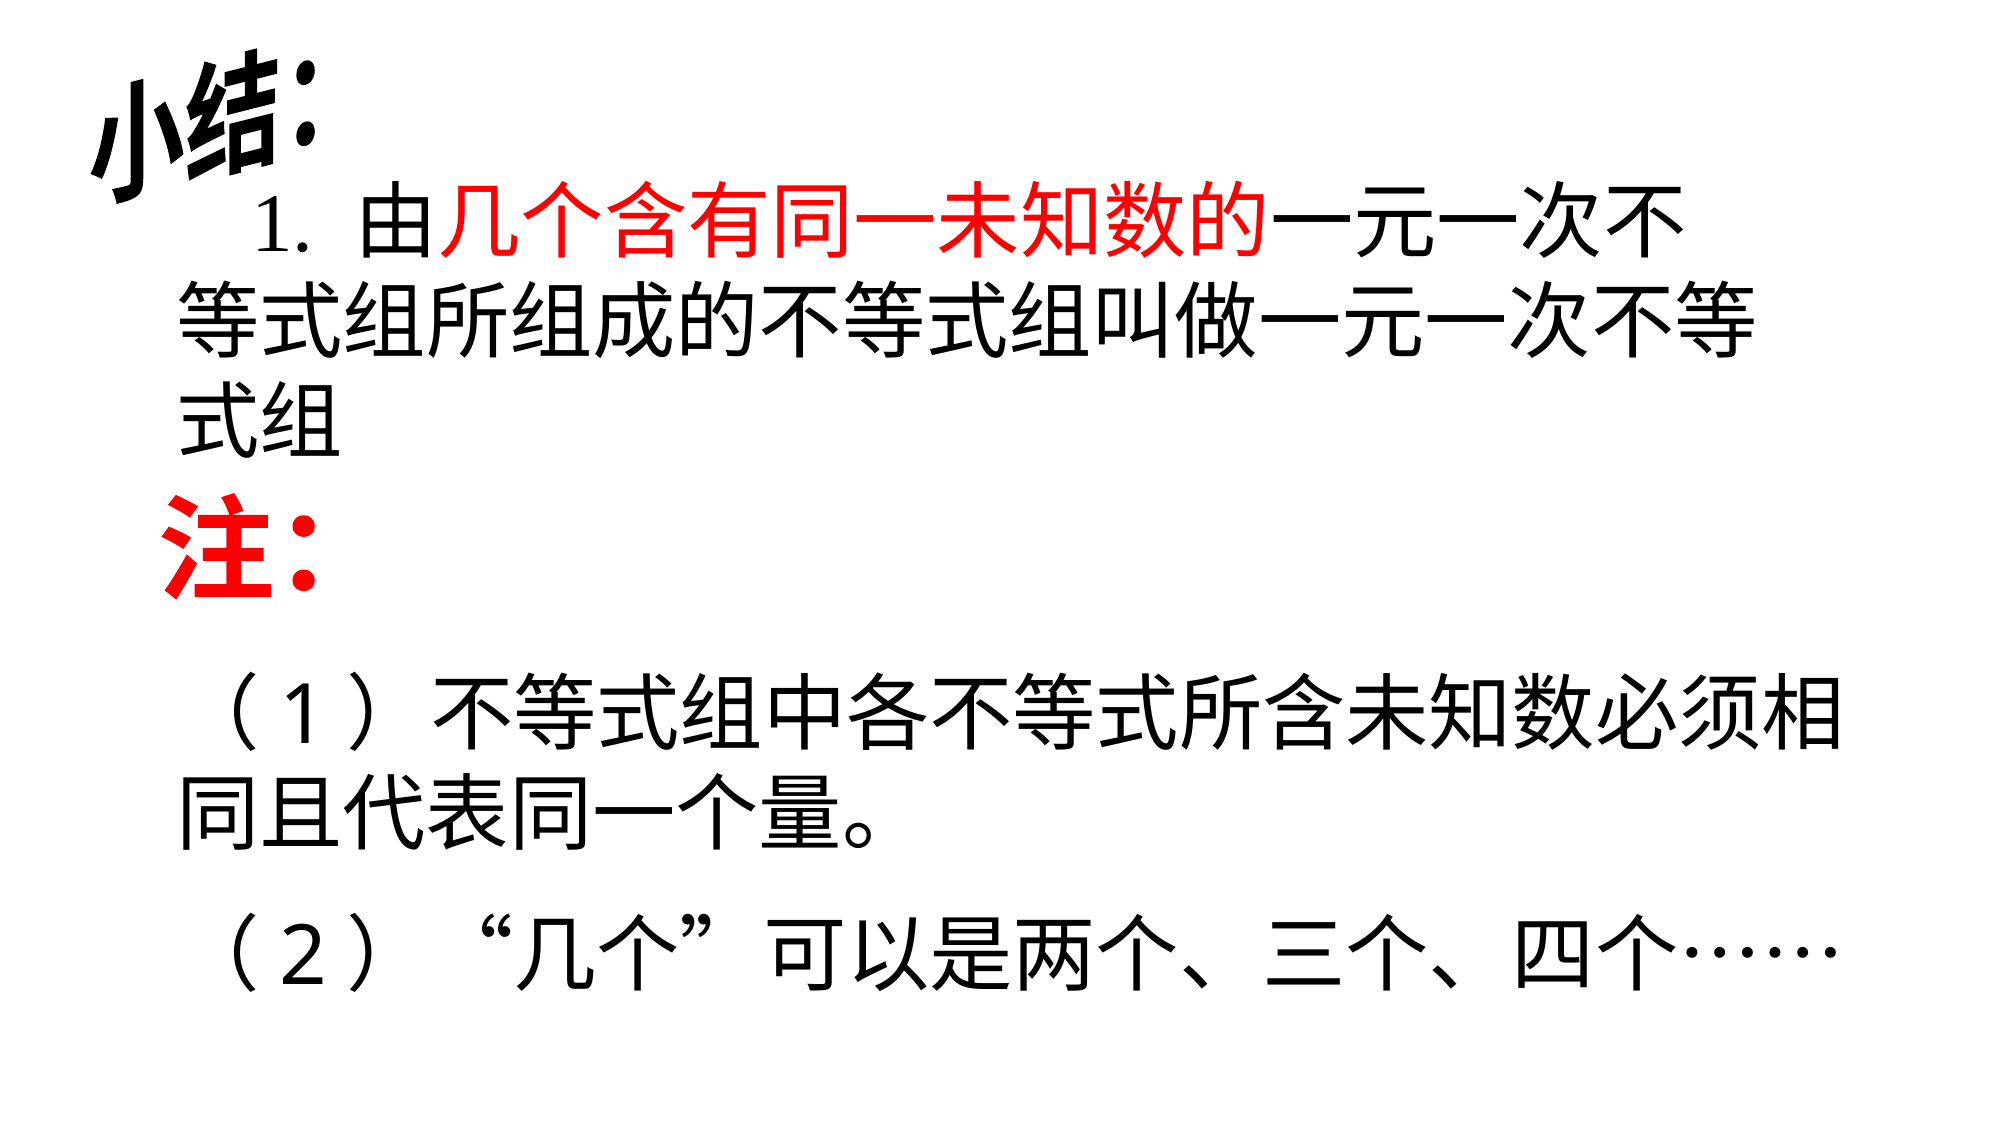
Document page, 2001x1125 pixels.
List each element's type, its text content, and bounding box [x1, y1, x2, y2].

text_box （1）不等式组中各不等式所含未知数必须相同且代表同一个量。 （2）“几个”可以是两个、三个、四个…… [161, 652, 1884, 1009]
text_box 1. 由几个含有同一未知数的一元一次不等式组所组成的不等式组叫做一元一次不等式组 [161, 160, 1784, 476]
